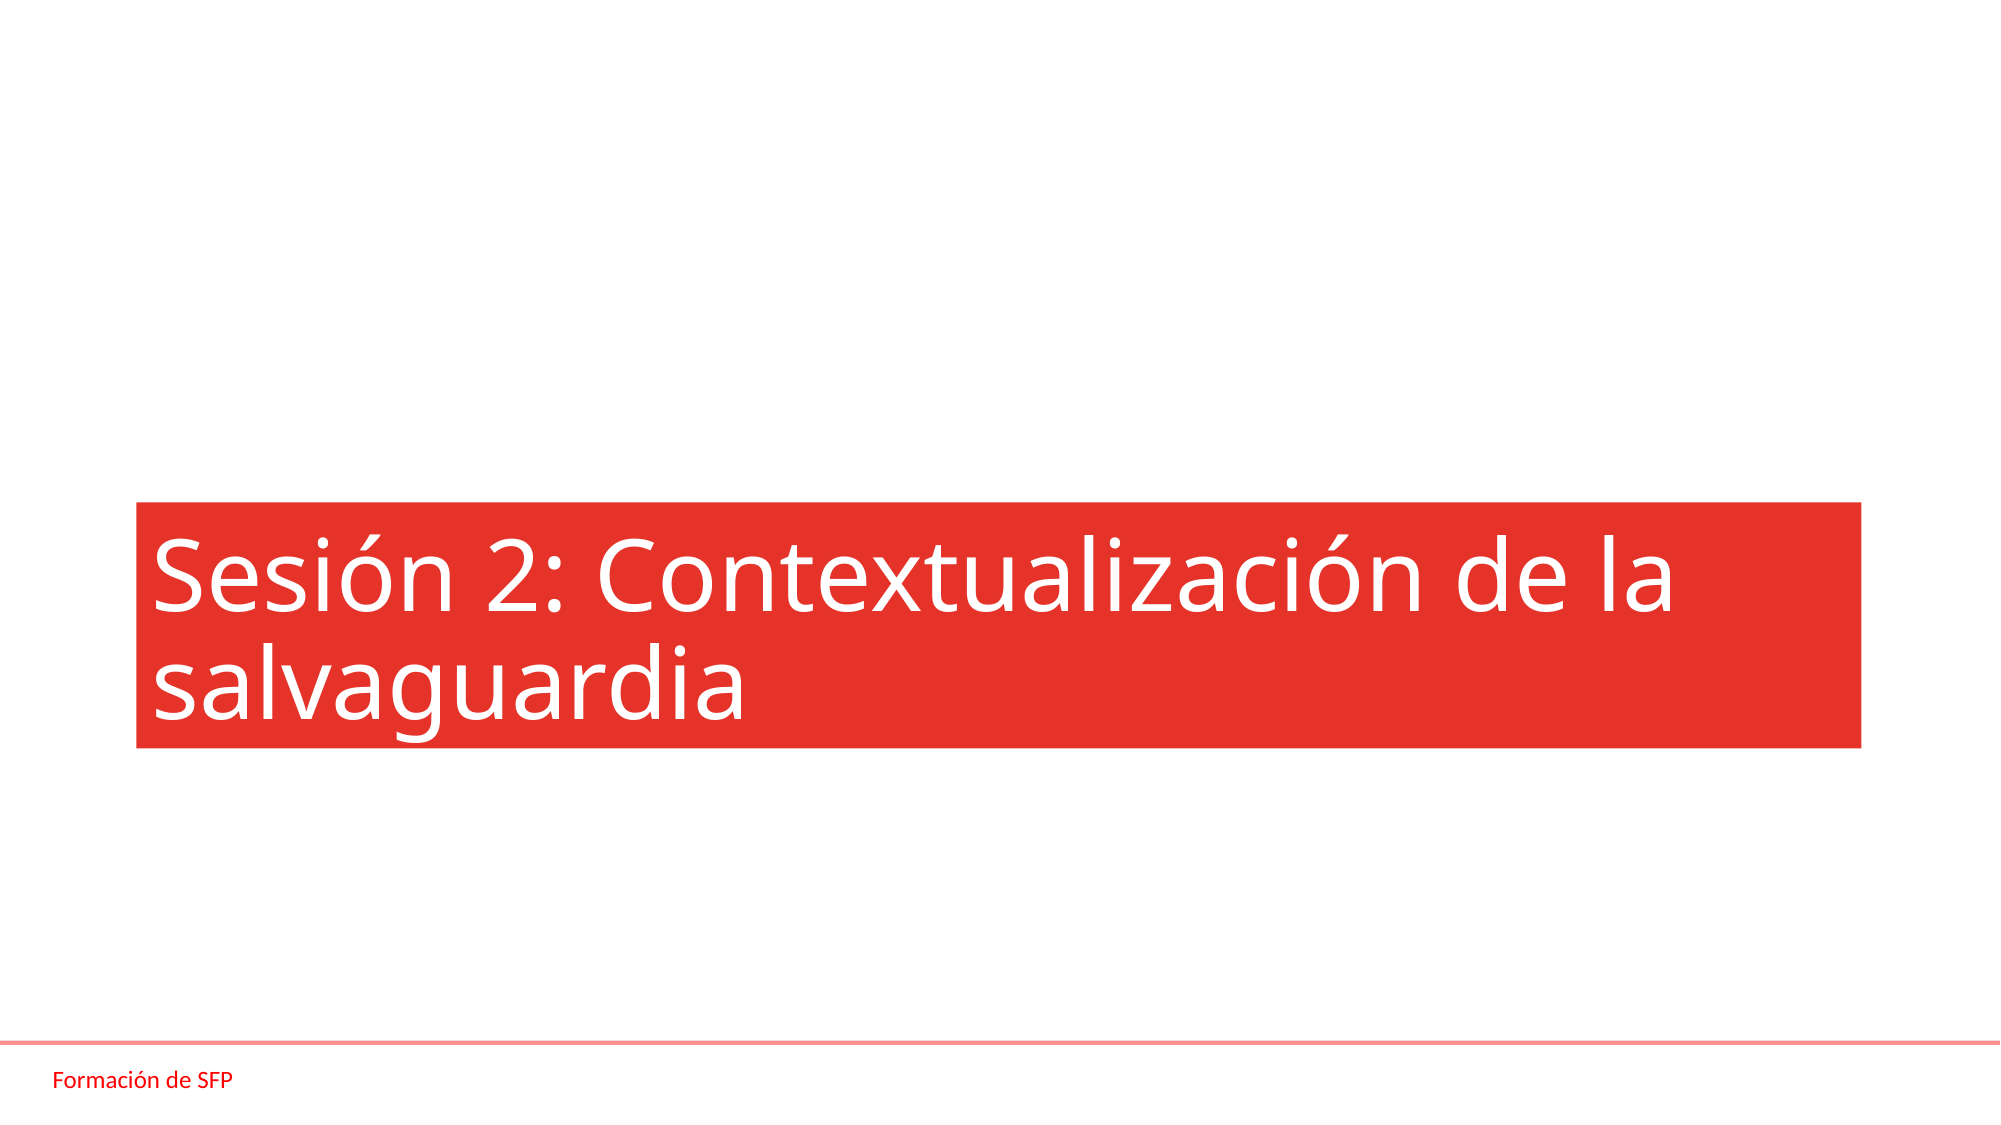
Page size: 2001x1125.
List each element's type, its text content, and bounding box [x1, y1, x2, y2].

footer Formación de SFP [37, 1048, 713, 1109]
title Sesión 2: Contextualización de la salvaguardia [136, 502, 1862, 749]
